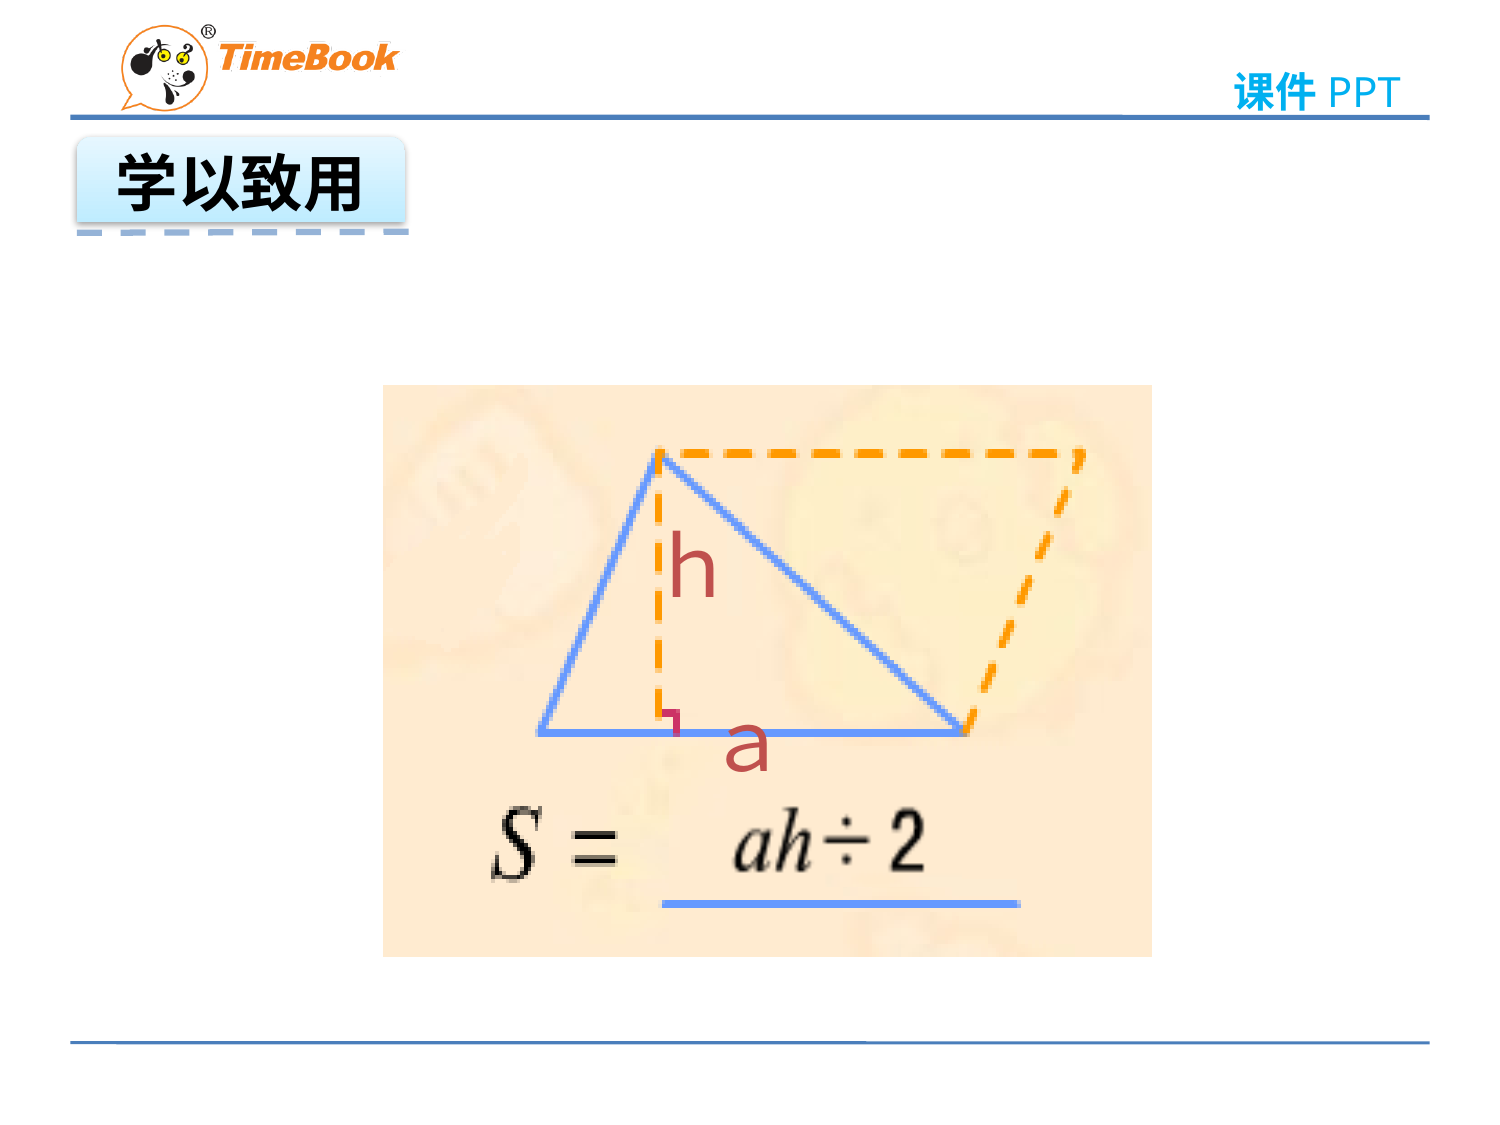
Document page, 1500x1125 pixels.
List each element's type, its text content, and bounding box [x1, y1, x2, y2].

picture [118, 22, 408, 113]
picture [383, 385, 1152, 957]
text_box 学以致用 [76, 136, 406, 223]
